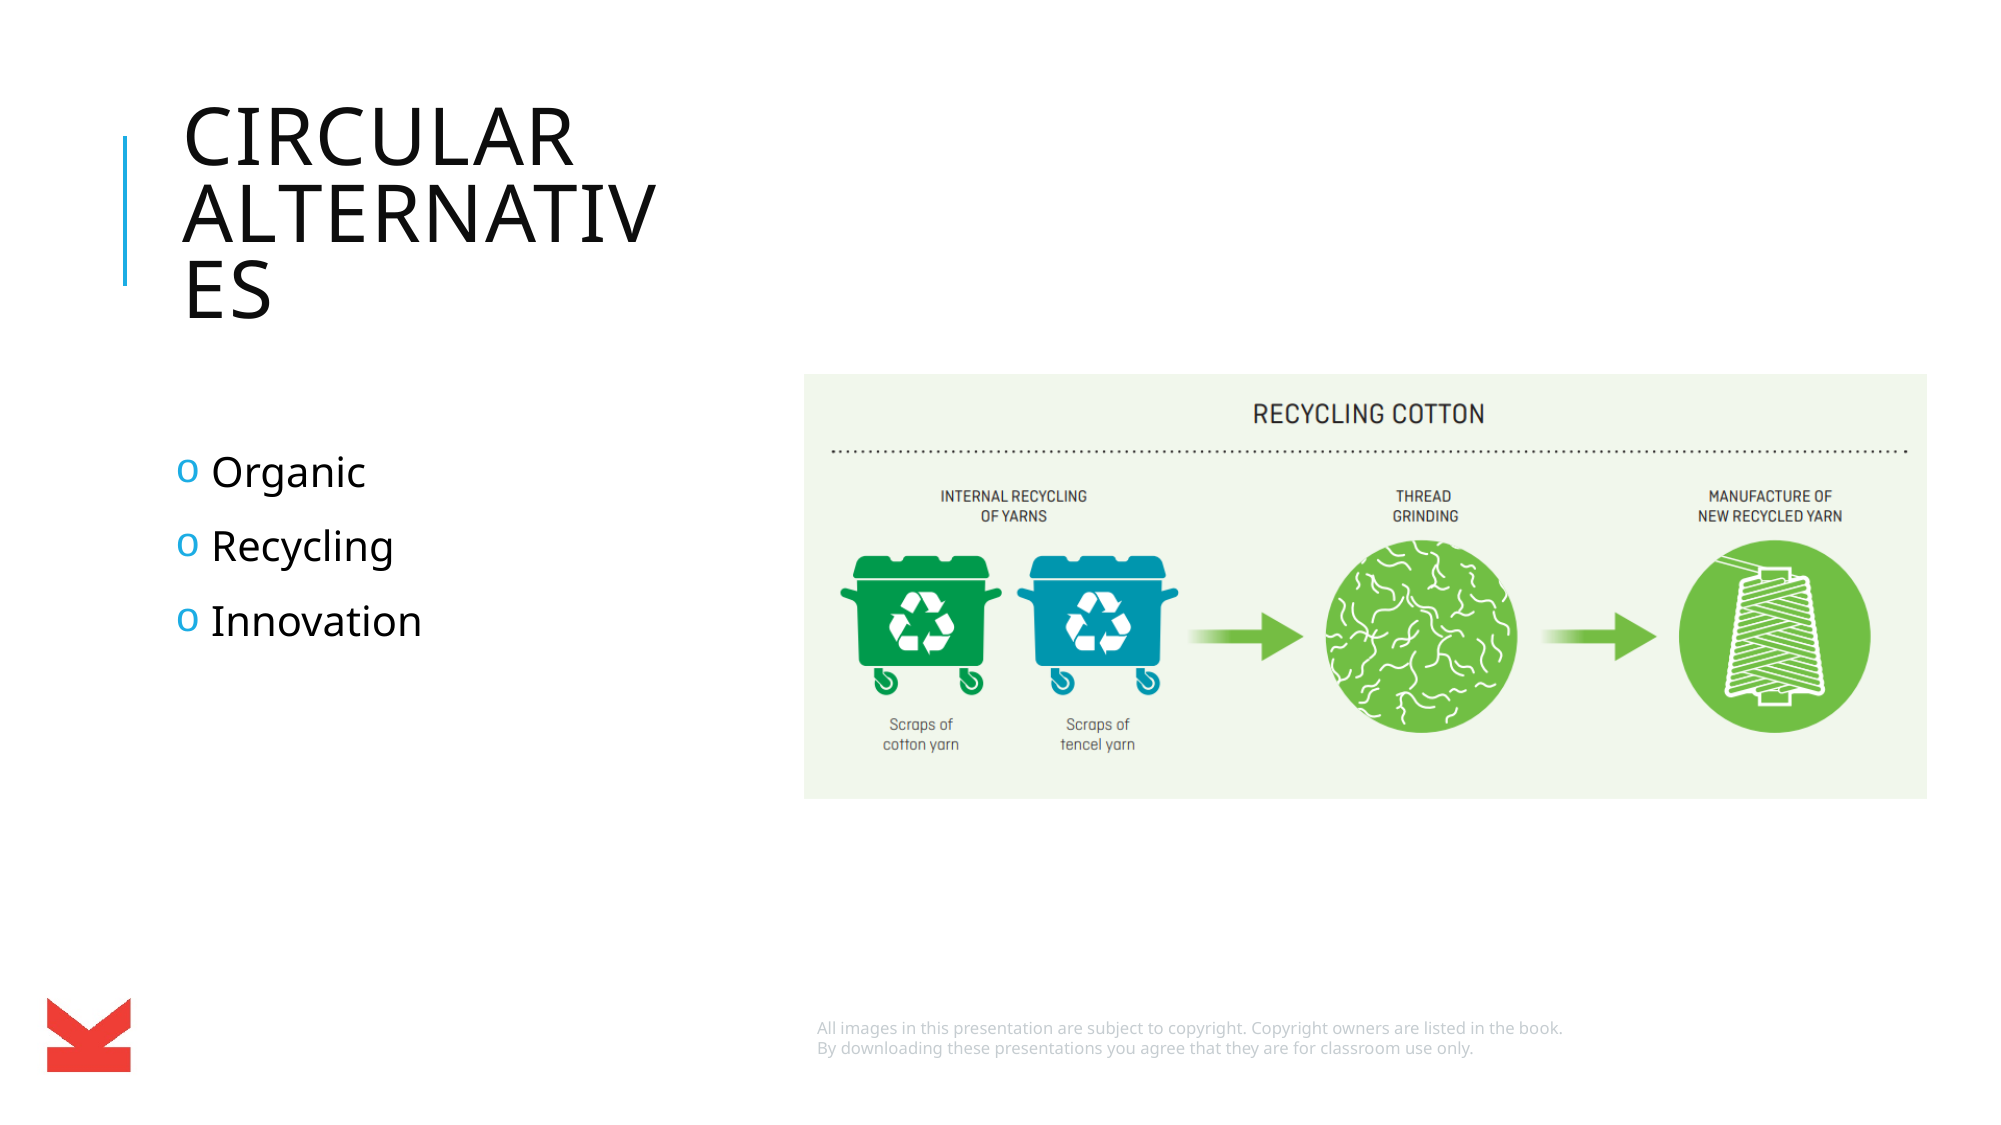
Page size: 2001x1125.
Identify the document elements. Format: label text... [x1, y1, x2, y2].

title Circular alternatives [168, 96, 682, 342]
picture [802, 374, 1927, 801]
picture [26, 976, 151, 1101]
list Organic Recycling Innovation [168, 375, 682, 1020]
text_box All images in this presentation are subject to copyright. Copyright owners are listed in the book. By downloading these presentations you agree that they are for classroom use only. [802, 1010, 1803, 1066]
